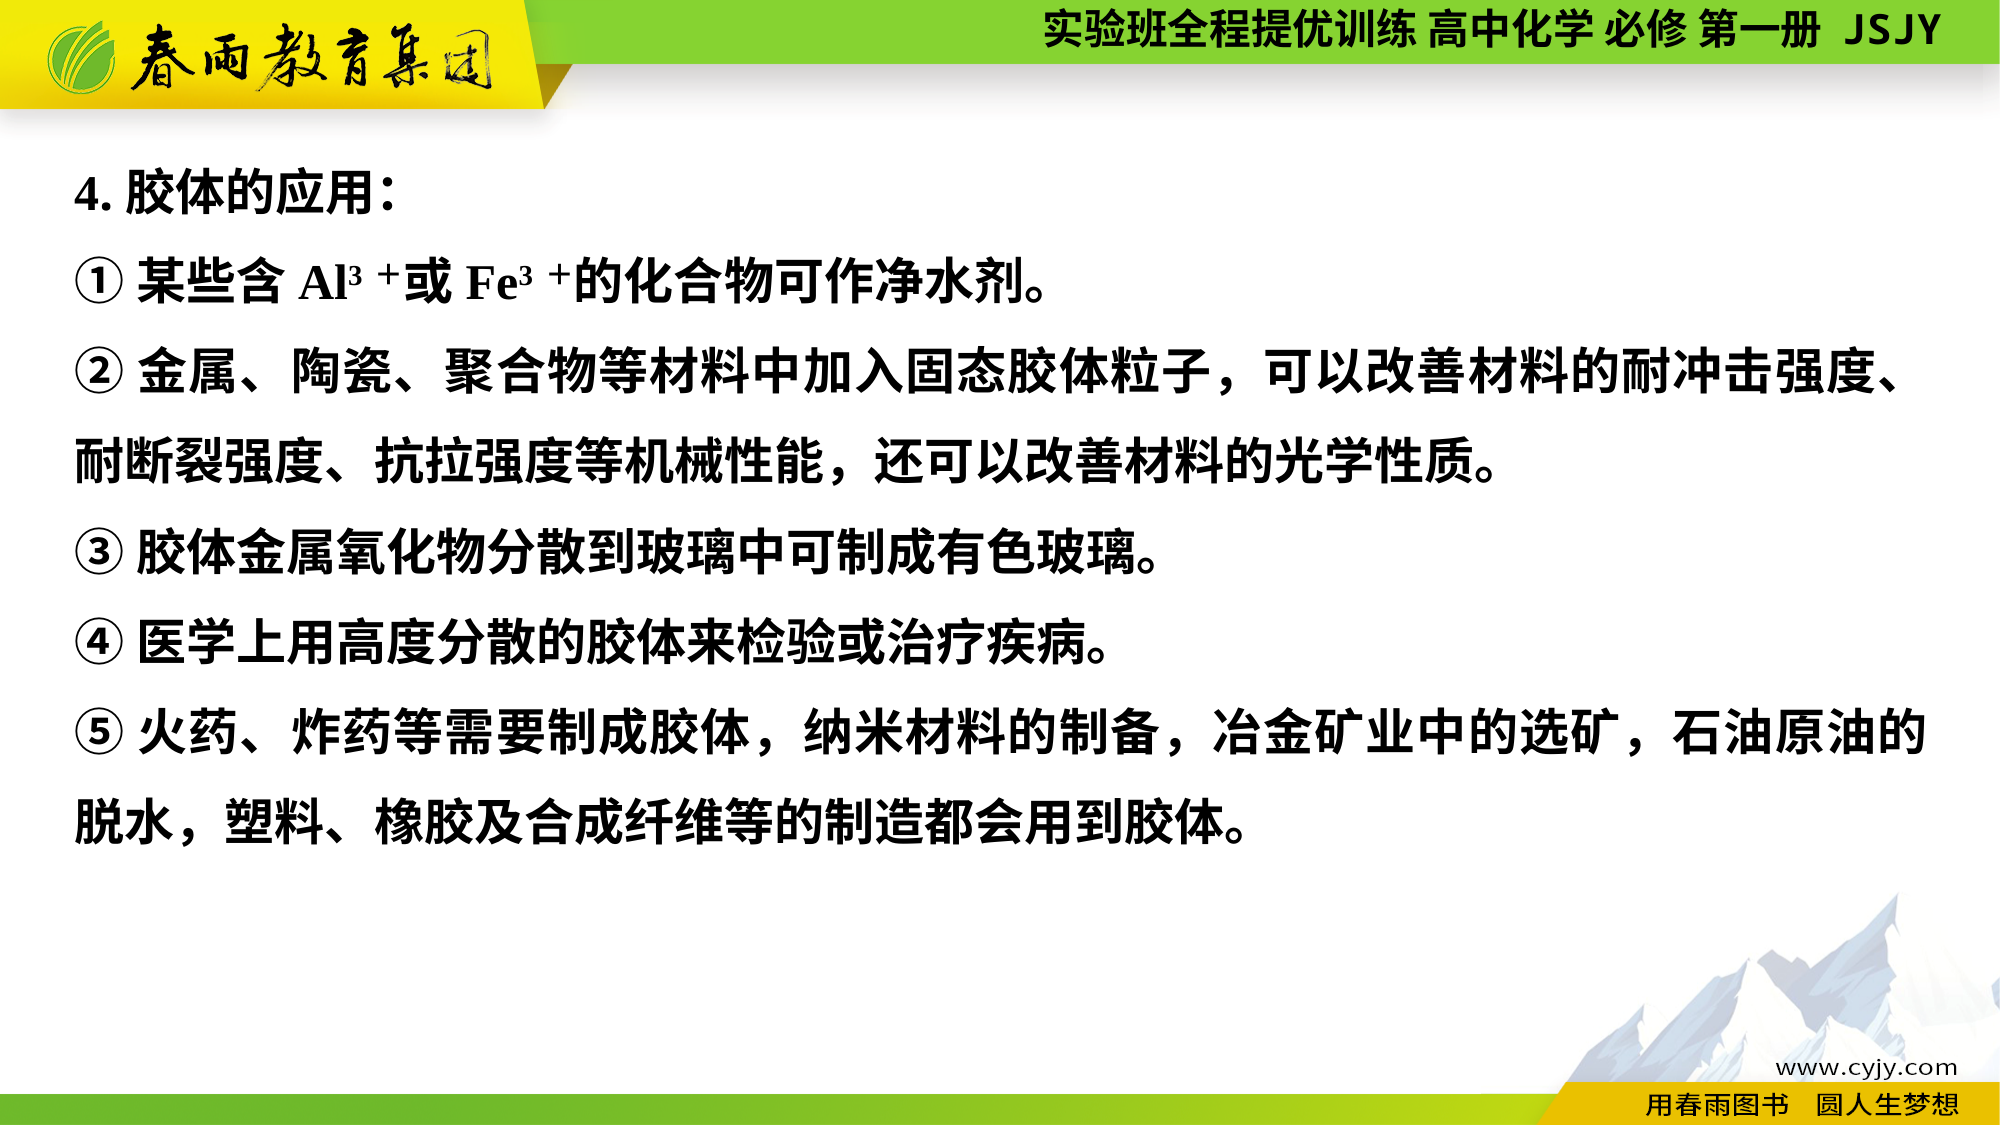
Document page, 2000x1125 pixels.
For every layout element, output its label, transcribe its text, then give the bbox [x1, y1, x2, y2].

picture [0, 0, 2000, 1125]
list 4.胶体的应用： ①某些含Al3＋或Fe3＋的化合物可作净水剂。 ②金属、陶瓷、聚合物等材料中加入固态胶体粒子，可以改善材料的耐冲击强度、耐断裂强度、抗拉强度等机械性能，还可以改善材料的光学性质。 ③胶体金属氧化物分散到玻璃中可制成有色玻璃。 ④医学上用高度分散的胶体来检验或治疗疾病。 ⑤火药、炸药等需要制成胶体，纳米材料的制备，冶金矿业中的选矿，石油原油的脱水，塑料、橡胶及合成纤维等的制造都会用到胶体。 [59, 122, 1944, 865]
